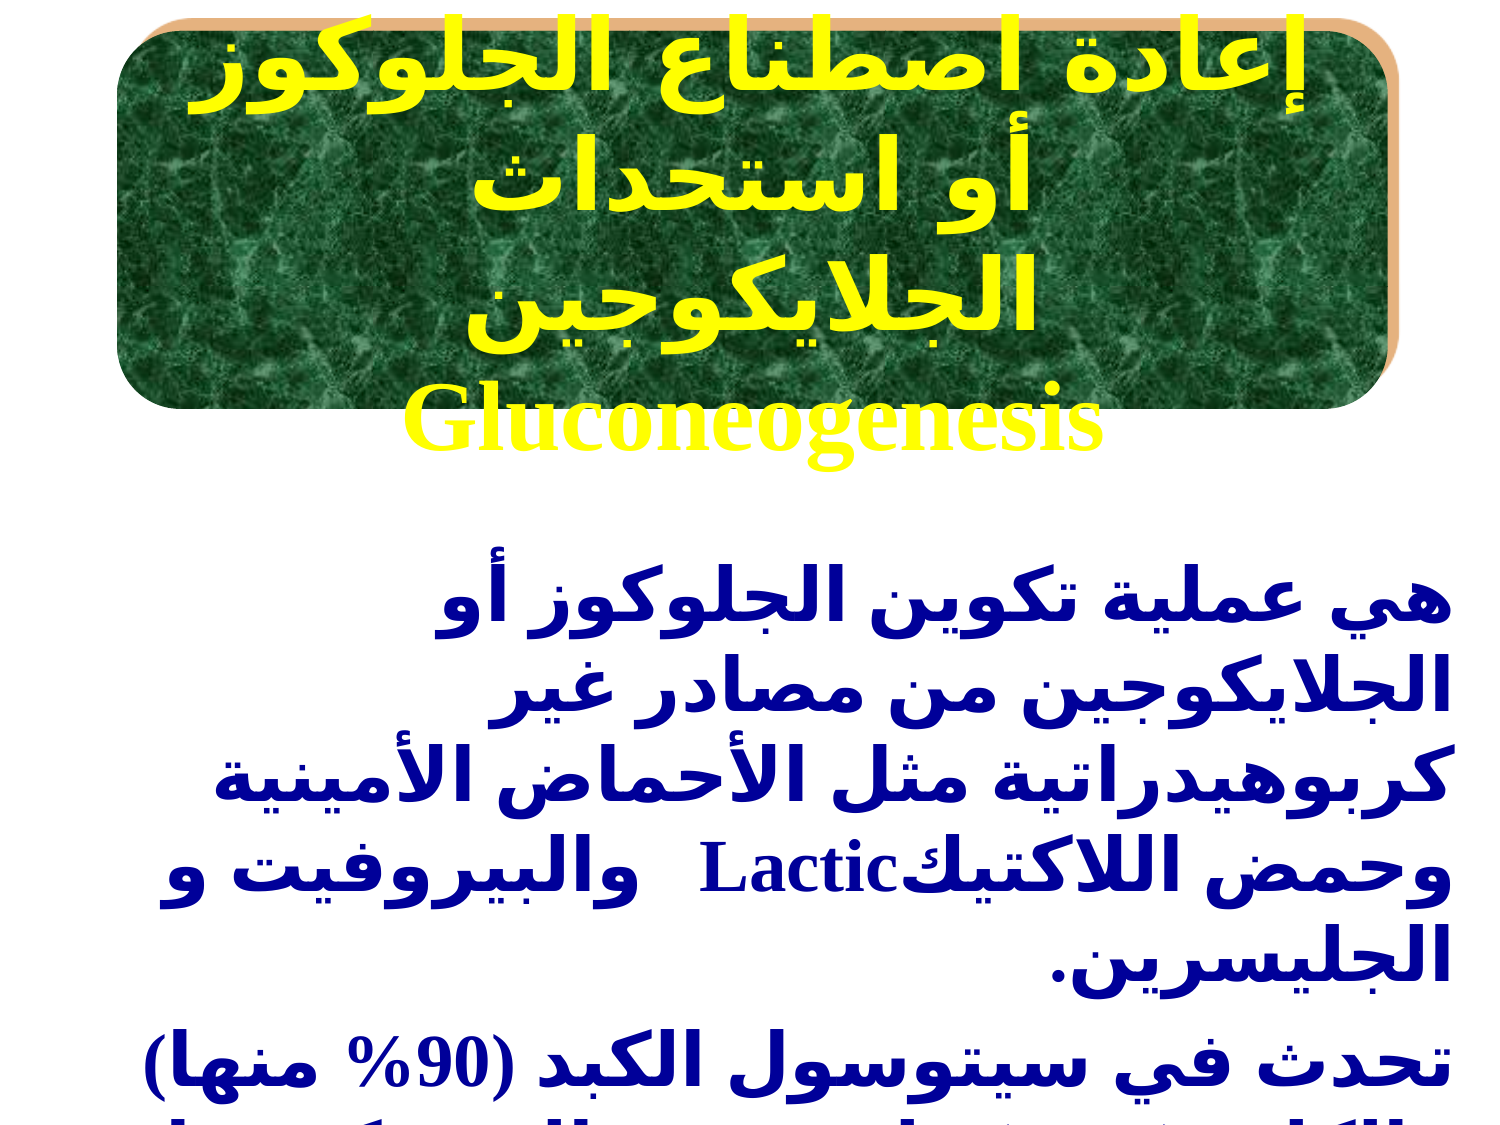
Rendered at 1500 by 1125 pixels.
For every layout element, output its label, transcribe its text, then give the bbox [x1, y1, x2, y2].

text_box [116, 30, 1388, 410]
text_box هي عملية تكوين الجلوكوز أو الجلايكوجين من مصادر غير كربوهيدراتية مثل الأحماض الأمينية وحمض اللاكتيكLactic والبيروفيت و الجليسرين. تحدث في سيتوسول الكبد (90% منها) والكلية (10%) وليس في الميتوكندريا. [25, 538, 1471, 1125]
